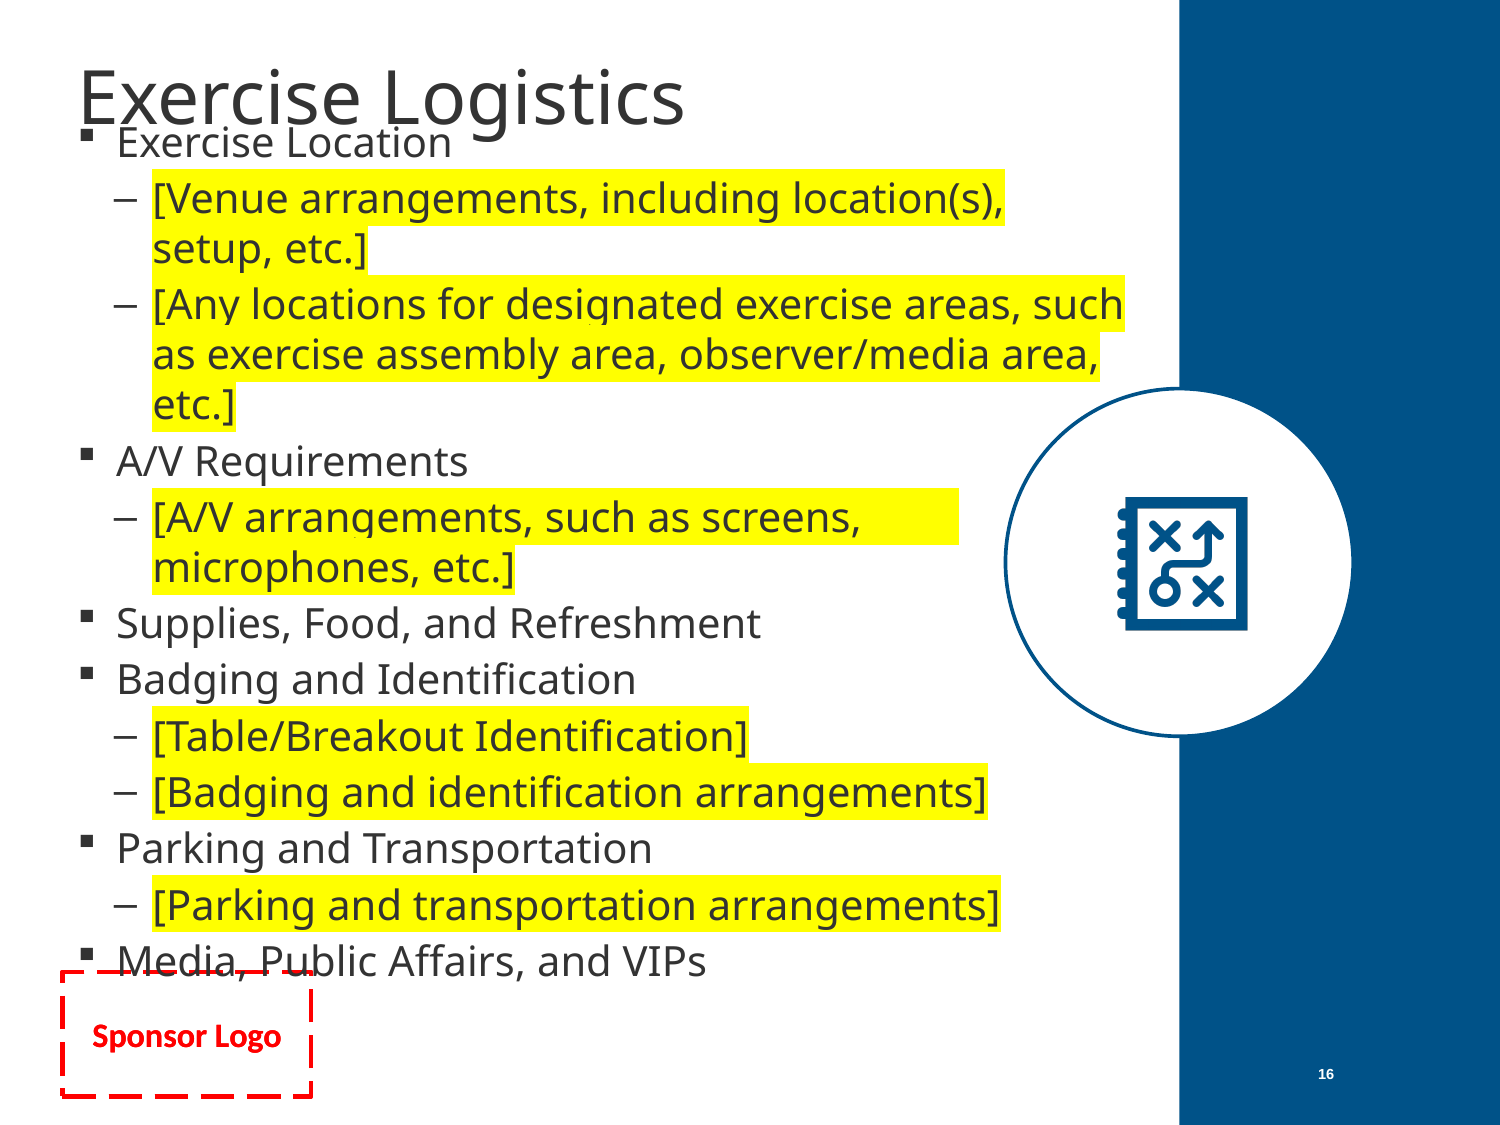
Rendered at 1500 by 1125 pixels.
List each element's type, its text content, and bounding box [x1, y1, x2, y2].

picture [1086, 469, 1275, 658]
text_box [1003, 386, 1356, 739]
list Exercise Location [Venue arrangements, including location(s), setup, etc.] [Any locations for designated exercise areas, such as exercise assembly area, observer/media area, etc.] A/V Requirements [A/V arrangements, such as screens, microphones, etc.] Supplies, Food, and Refreshment Badging and Identification [Table/Breakout Identification] [Badging and identification arrangements] Parking and Transportation [Parking and transportation arrangements] Media, Public Affairs, and VIPs [62, 149, 1150, 950]
text_box [1177, 0, 1500, 1125]
slide_number 16 [1242, 1052, 1368, 1098]
title Exercise Logistics [62, 12, 1045, 149]
